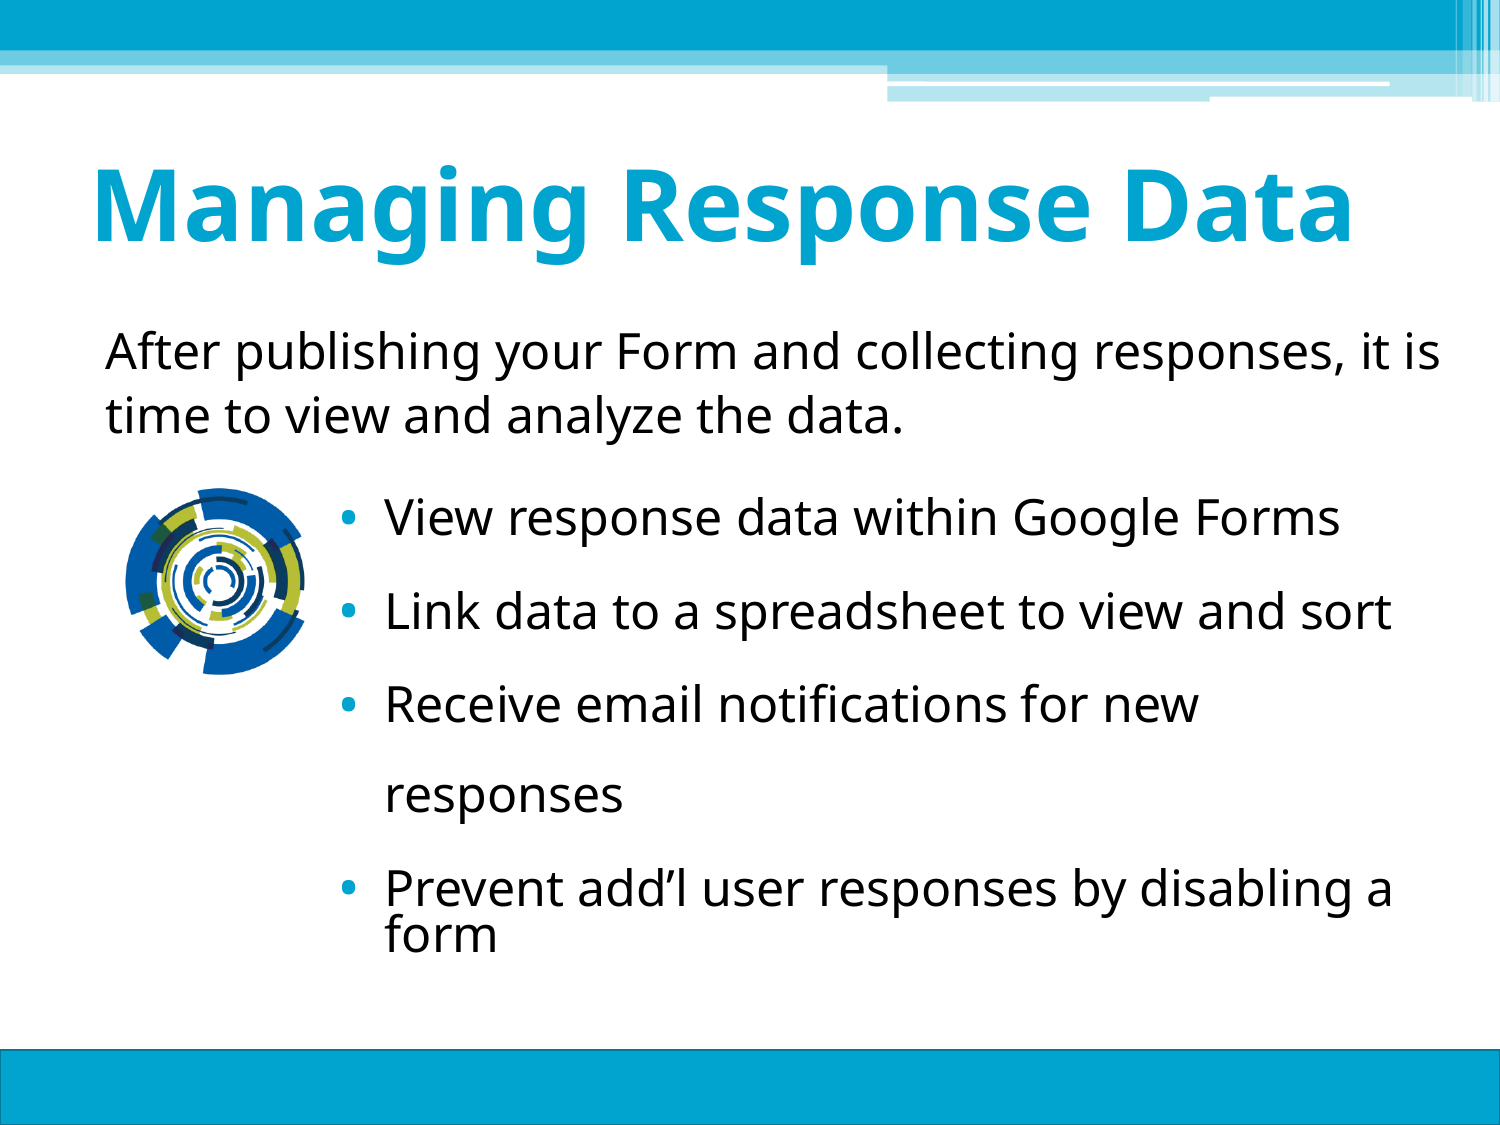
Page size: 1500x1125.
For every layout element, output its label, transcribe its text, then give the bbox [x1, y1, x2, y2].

list After publishing your Form and collecting responses, it is time to view and analyze the data. [69, 312, 1463, 525]
title Managing Response Data [75, 115, 1418, 288]
picture [120, 487, 309, 675]
text_box View response data within Google Forms Link data to a spreadsheet to view and sort Receive email notifications for new responses Prevent add’l user responses by disabling a form [324, 448, 1463, 1013]
text_box [0, 1049, 1500, 1125]
